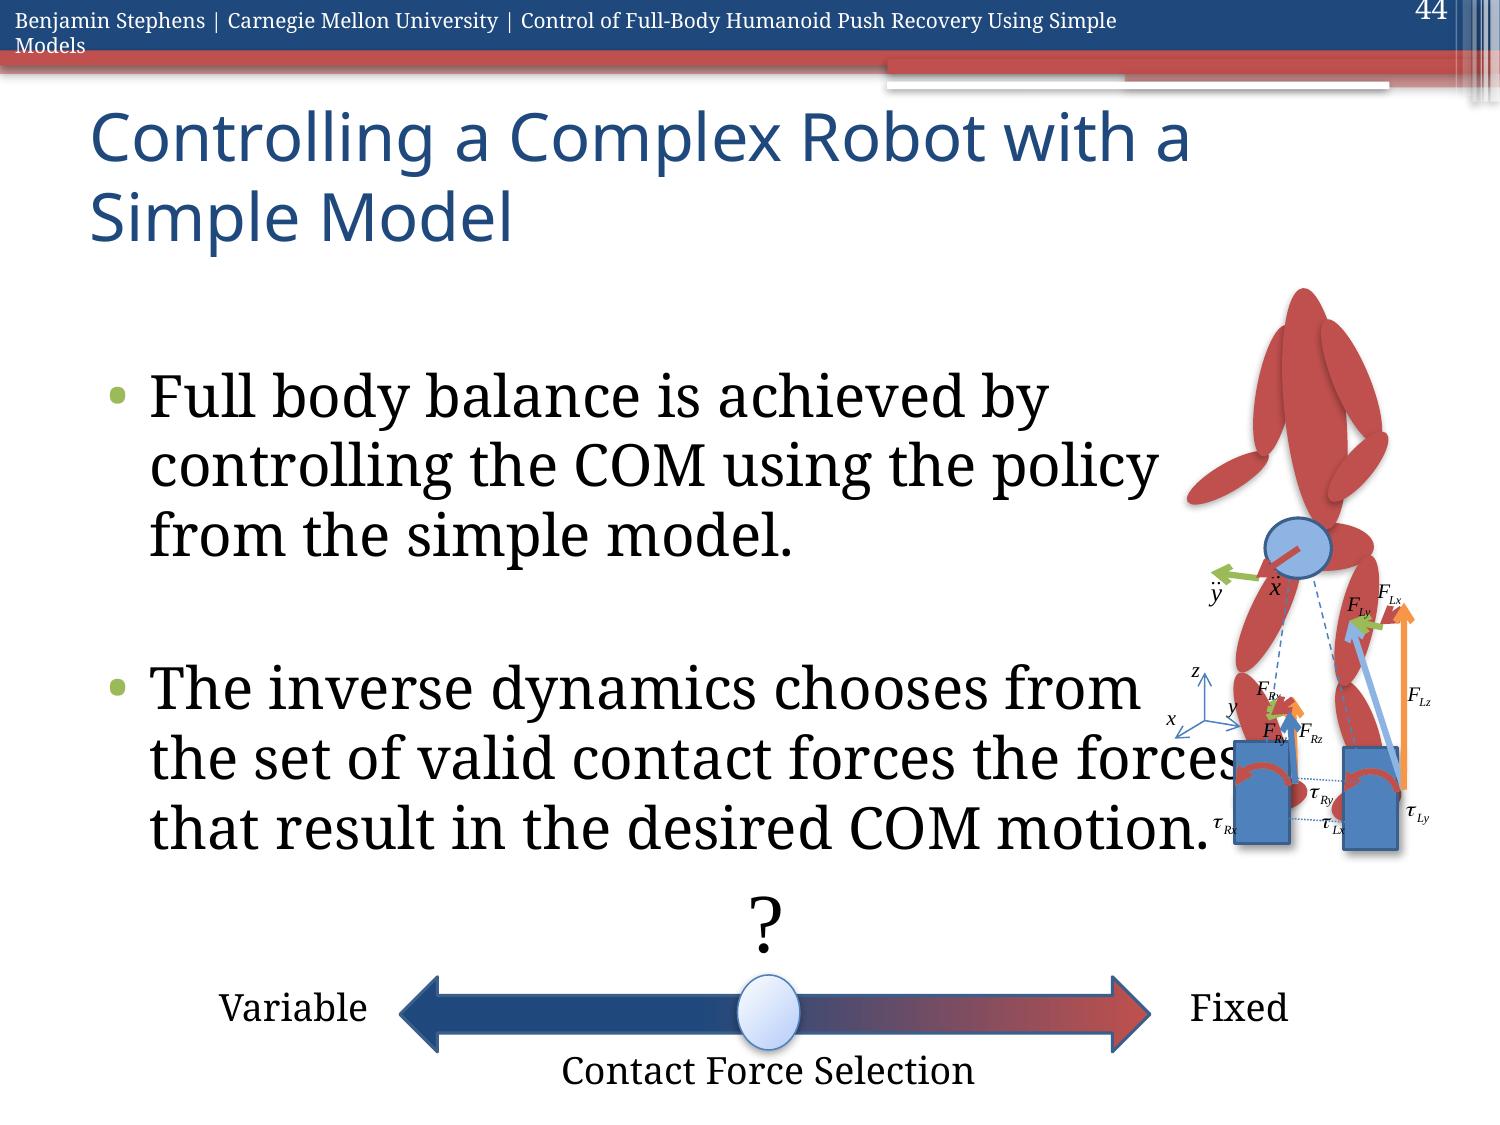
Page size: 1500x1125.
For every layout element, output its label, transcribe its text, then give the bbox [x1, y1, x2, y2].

list Full body balance is achieved by controlling the COM using the policy from the simple model. The inverse dynamics chooses from the set of valid contact forces the forces that result in the desired COM motion. [75, 275, 1425, 1079]
slide_number 44 [1374, 0, 1463, 38]
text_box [1162, 287, 1436, 851]
title Controlling a Complex Robot with a Simple Model [75, 87, 1425, 263]
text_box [137, 874, 1426, 1101]
